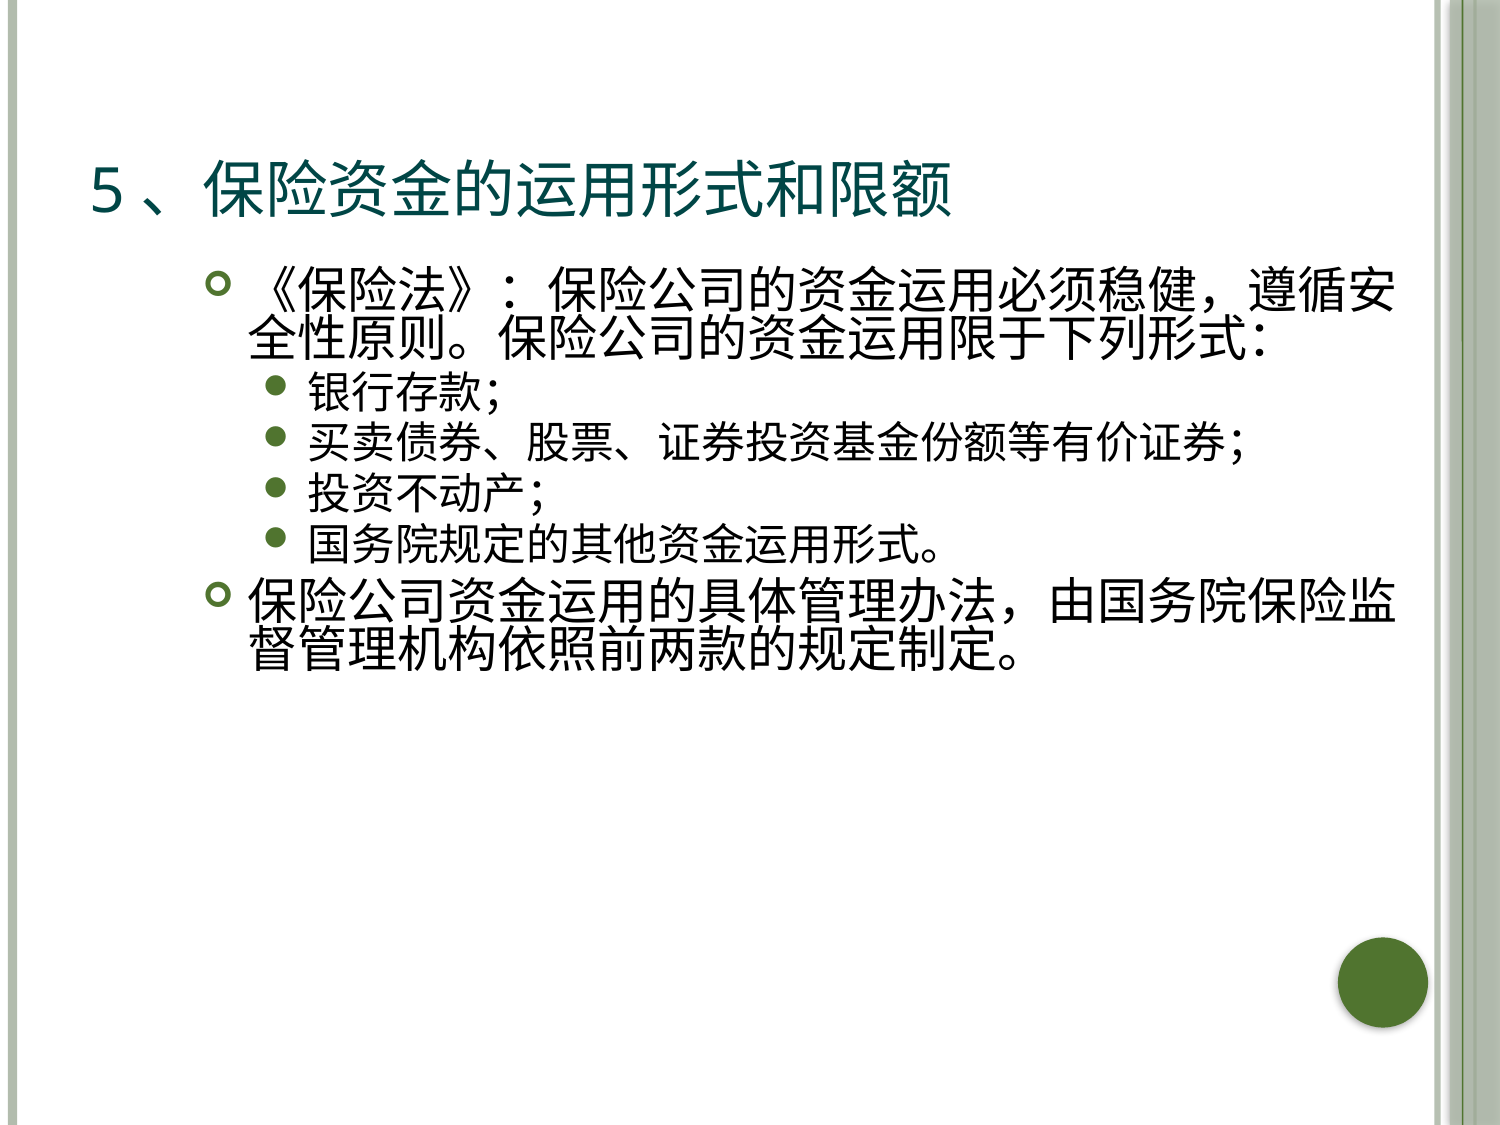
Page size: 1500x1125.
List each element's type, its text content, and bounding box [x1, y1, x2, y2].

title 5、保险资金的运用形式和限额 [75, 45, 1300, 233]
list 《保险法》：保险公司的资金运用必须稳健，遵循安全性原则。保险公司的资金运用限于下列形式： 银行存款； 买卖债券、股票、证券投资基金份额等有价证券； 投资不动产； 国务院规定的其他资金运用形式。 保险公司资金运用的具体管理办法，由国务院保险监督管理机构依照前两款的规定制定。 [187, 262, 1426, 1083]
